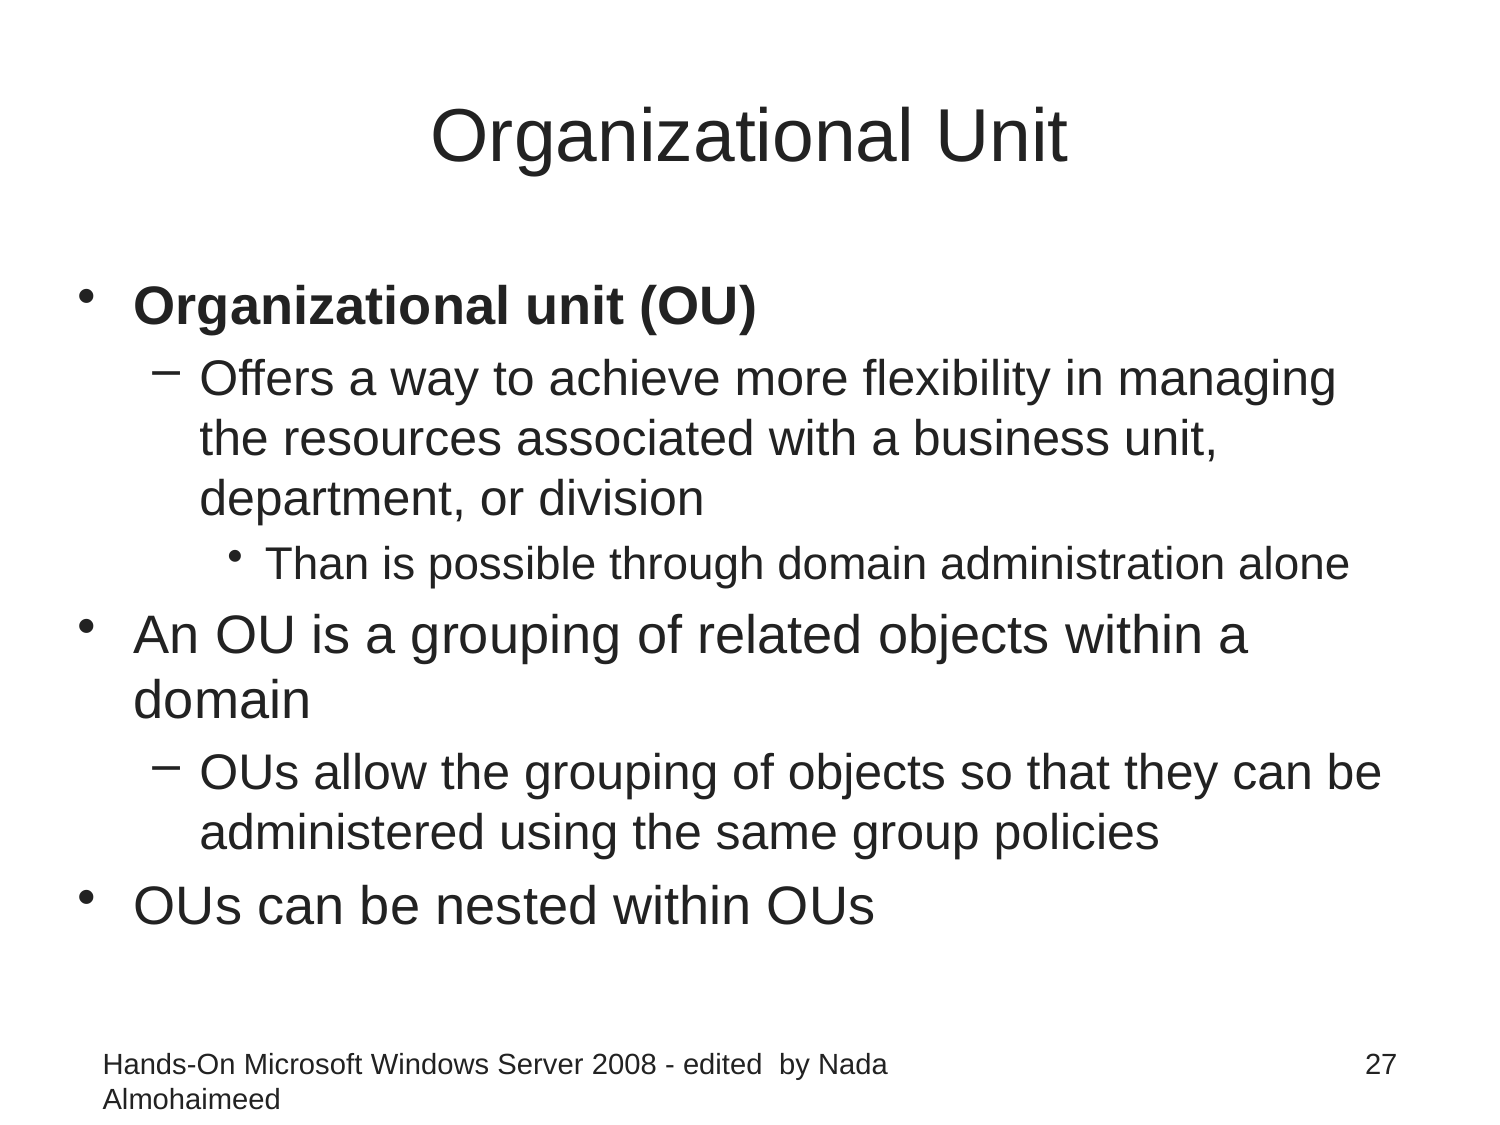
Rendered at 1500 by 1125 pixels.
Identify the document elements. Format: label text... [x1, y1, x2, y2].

slide_number 27 [1074, 1037, 1413, 1101]
title Organizational Unit [87, 37, 1413, 226]
footer Hands-On Microsoft Windows Server 2008 - edited by Nada Almohaimeed [87, 1037, 1051, 1101]
list Organizational unit (OU) Offers a way to achieve more flexibility in managing the resources associated with a business unit, department, or division Than is possible through domain administration alone An OU is a grouping of related objects within a domain OUs allow the grouping of objects so that they can be administered using the same group policies OUs can be nested within OUs [62, 262, 1426, 1013]
